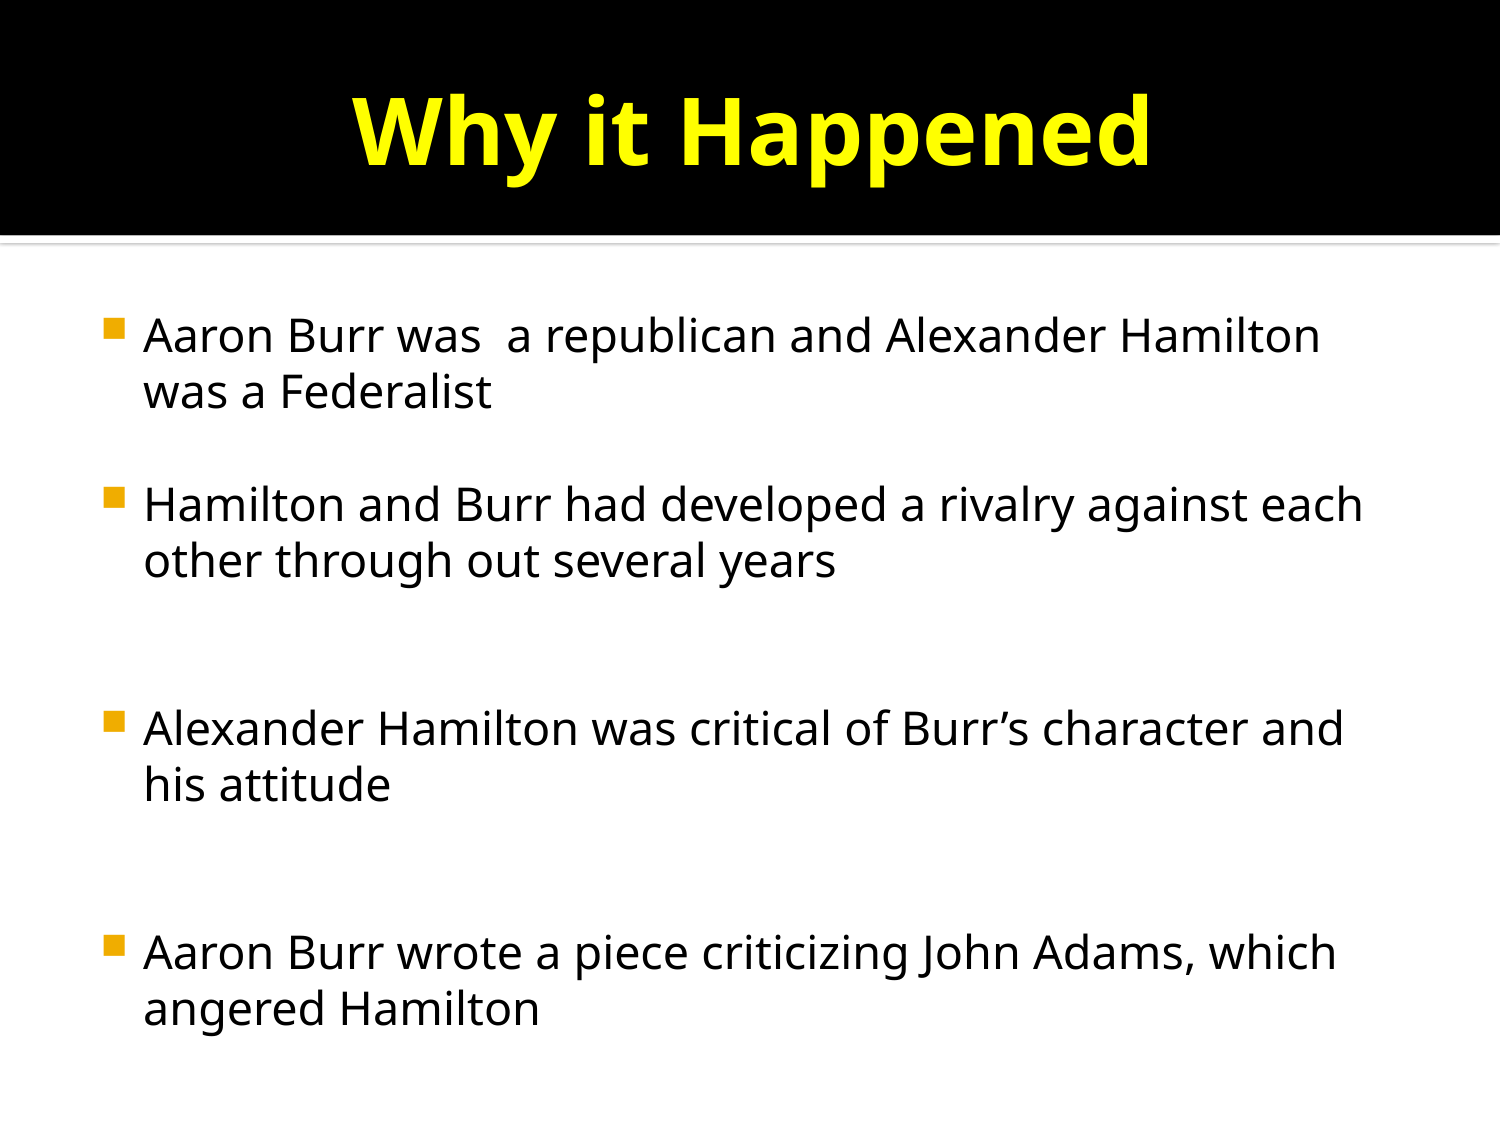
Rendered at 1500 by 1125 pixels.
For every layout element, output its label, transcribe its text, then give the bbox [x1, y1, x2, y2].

title Why it Happened [75, 25, 1425, 231]
list Aaron Burr was a republican and Alexander Hamilton was a Federalist Hamilton and Burr had developed a rivalry against each other through out several years Alexander Hamilton was critical of Burr’s character and his attitude Aaron Burr wrote a piece criticizing John Adams, which angered Hamilton [75, 291, 1425, 1050]
